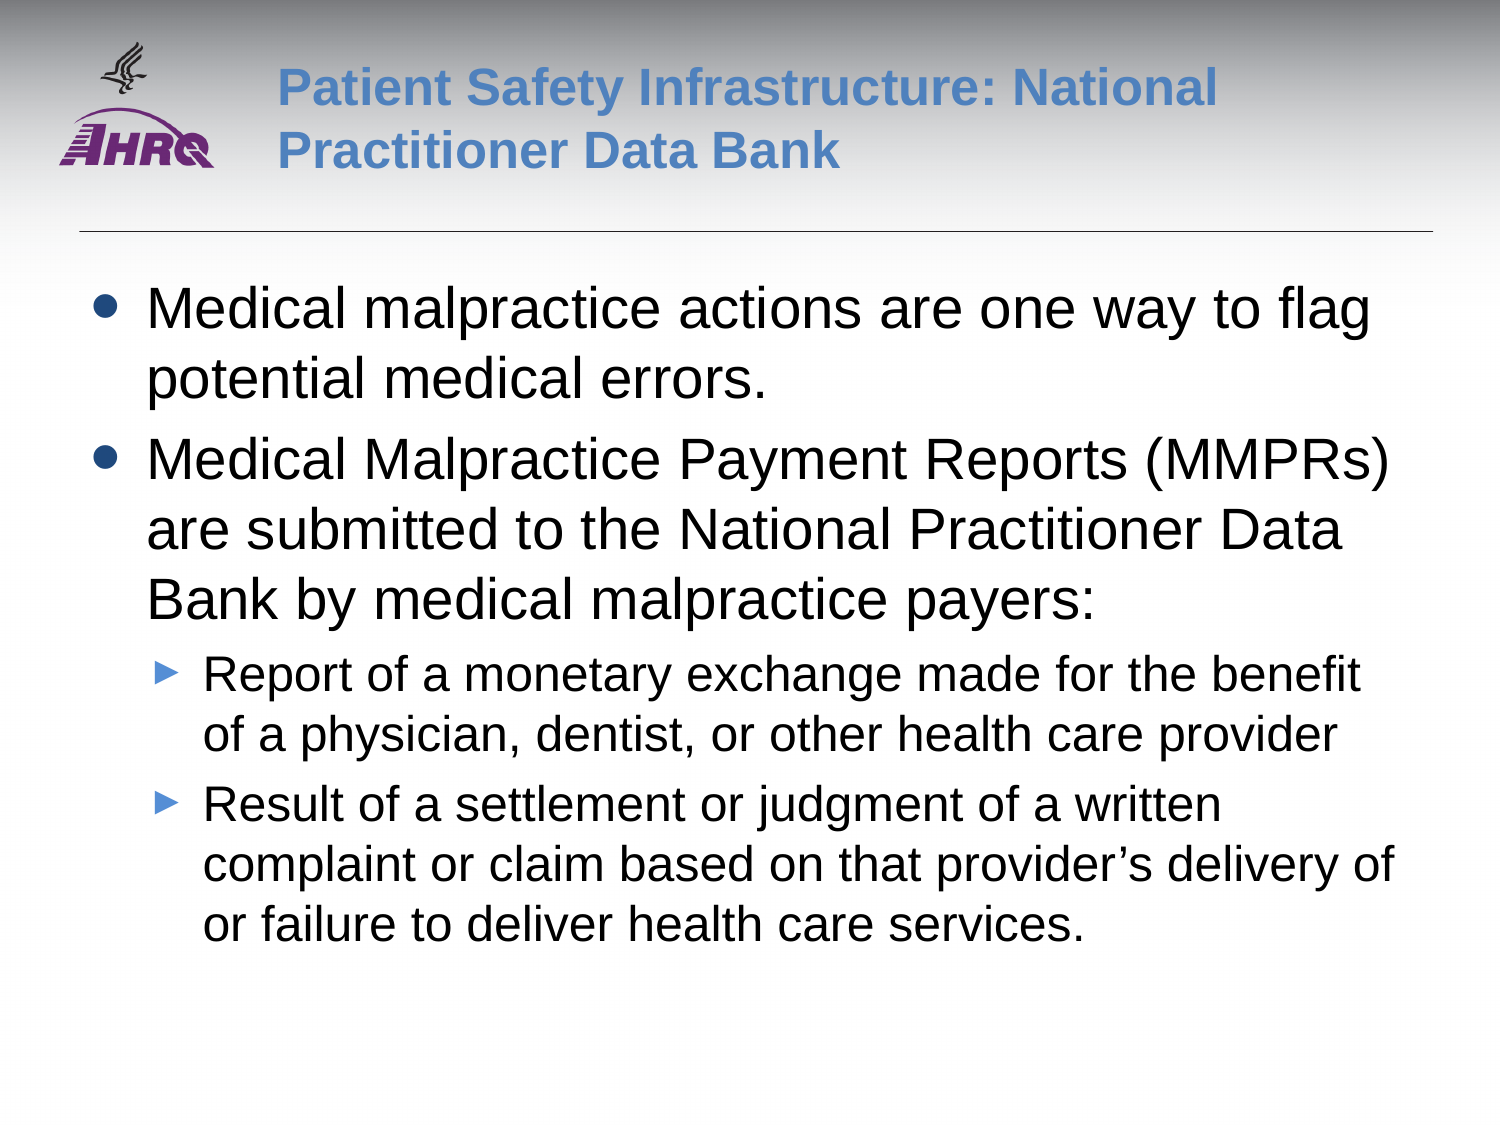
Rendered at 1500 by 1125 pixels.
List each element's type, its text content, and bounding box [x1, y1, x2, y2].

picture [0, 0, 1500, 1125]
list Medical malpractice actions are one way to flag potential medical errors. Medical Malpractice Payment Reports (MMPRs) are submitted to the National Practitioner Data Bank by medical malpractice payers: Report of a monetary exchange made for the benefit of a physician, dentist, or other health care provider Result of a settlement or judgment of a written complaint or claim based on that provider’s delivery of or failure to deliver health care services. [75, 262, 1425, 1005]
title Patient Safety Infrastructure: National Practitioner Data Bank [262, 45, 1425, 188]
